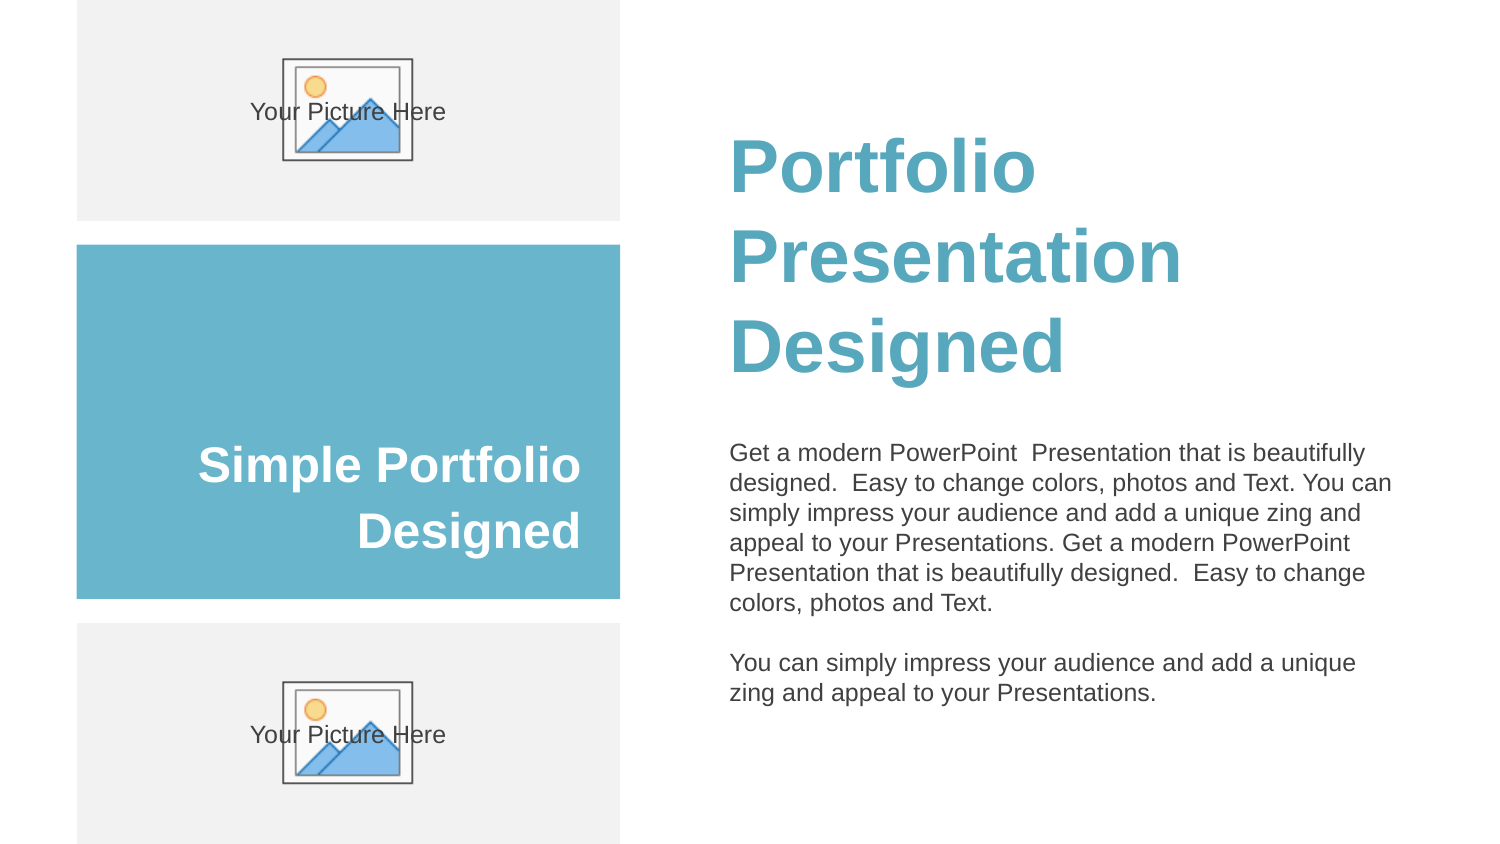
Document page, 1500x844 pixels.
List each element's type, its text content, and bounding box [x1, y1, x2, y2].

picture [76, 622, 621, 844]
picture [76, 0, 621, 222]
text_box Get a modern PowerPoint Presentation that is beautifully designed. Easy to change colors, photos and Text. You can simply impress your audience and add a unique zing and appeal to your Presentations. Get a modern PowerPoint Presentation that is beautifully designed. Easy to change colors, photos and Text. You can simply impress your audience and add a unique zing and appeal to your Presentations. [714, 429, 1424, 714]
text_box Simple Portfolio Designed [171, 405, 597, 579]
text_box Portfolio Presentation Designed [714, 116, 1223, 388]
